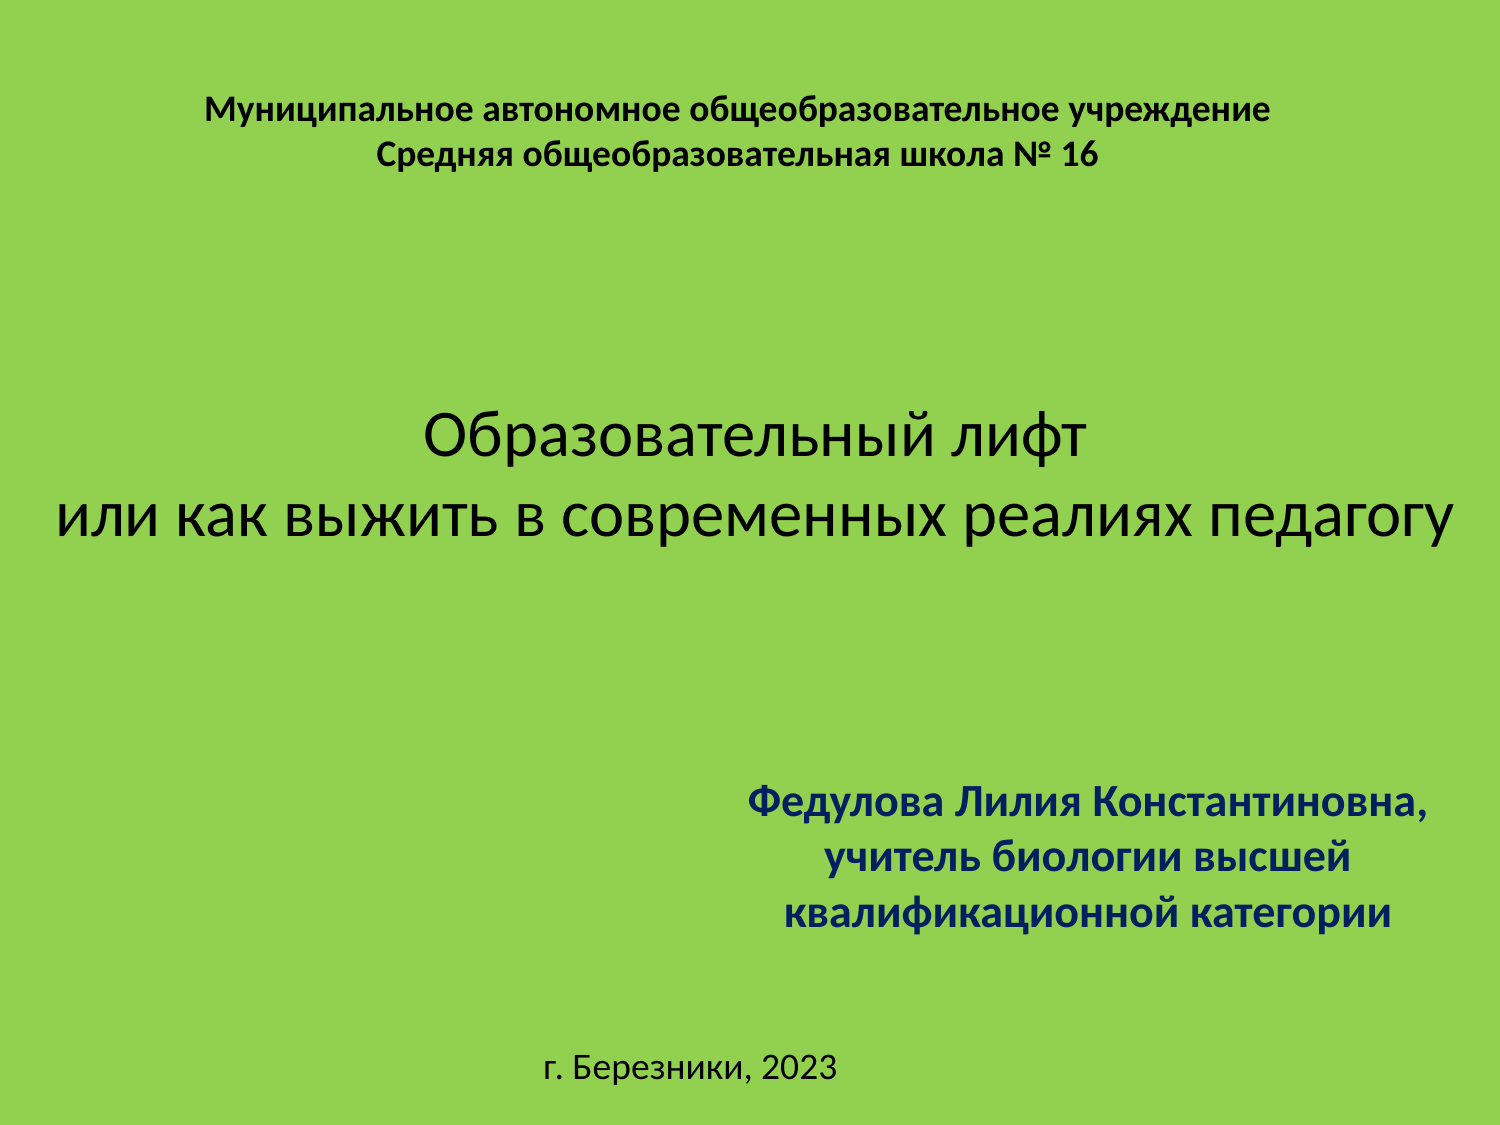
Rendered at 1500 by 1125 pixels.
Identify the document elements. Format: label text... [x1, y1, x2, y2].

subtitle Федулова Лилия Константиновна, учитель биологии высшей квалификационной категории [728, 763, 1447, 984]
title Образовательный лифт или как выжить в современных реалиях педагогу [29, 349, 1483, 591]
text_box Муниципальное автономное общеобразовательное учреждение Средняя общеобразовательная школа № 16 [29, 76, 1447, 182]
text_box г. Березники, 2023 [528, 1034, 853, 1095]
